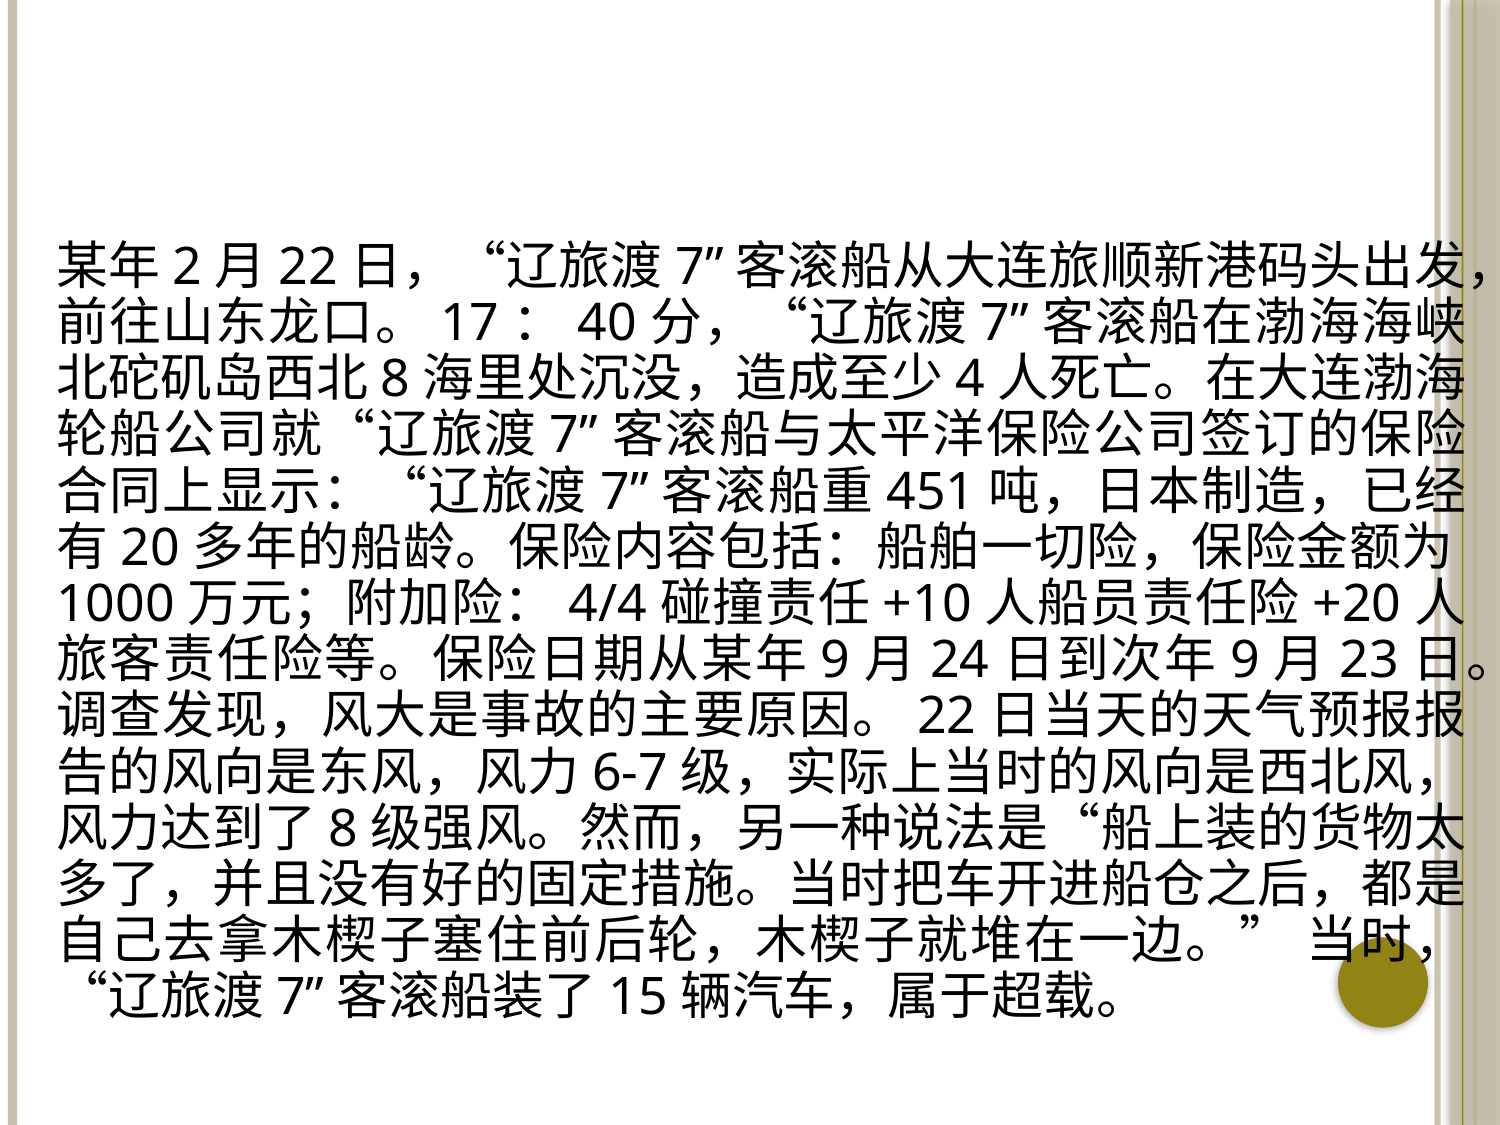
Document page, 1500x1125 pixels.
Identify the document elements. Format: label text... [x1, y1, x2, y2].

list 某年2月22日，“辽旅渡7”客滚船从大连旅顺新港码头出发，前往山东龙口。17：40分，“辽旅渡7”客滚船在渤海海峡北砣矶岛西北8海里处沉没，造成至少4人死亡。在大连渤海轮船公司就“辽旅渡7”客滚船与太平洋保险公司签订的保险合同上显示：“辽旅渡7”客滚船重451吨，日本制造，已经有20多年的船龄。保险内容包括：船舶一切险，保险金额为1000万元；附加险：4/4碰撞责任+10人船员责任险+20人旅客责任险等。保险日期从某年9月24日到次年9月23日。调查发现，风大是事故的主要原因。22日当天的天气预报报告的风向是东风，风力6-7级，实际上当时的风向是西北风，风力达到了8级强风。然而，另一种说法是“船上装的货物太多了，并且没有好的固定措施。当时把车开进船仓之后，都是自己去拿木楔子塞住前后轮，木楔子就堆在一边。” 当时，“辽旅渡7”客滚船装了15辆汽车，属于超载。 [40, 231, 1482, 1095]
